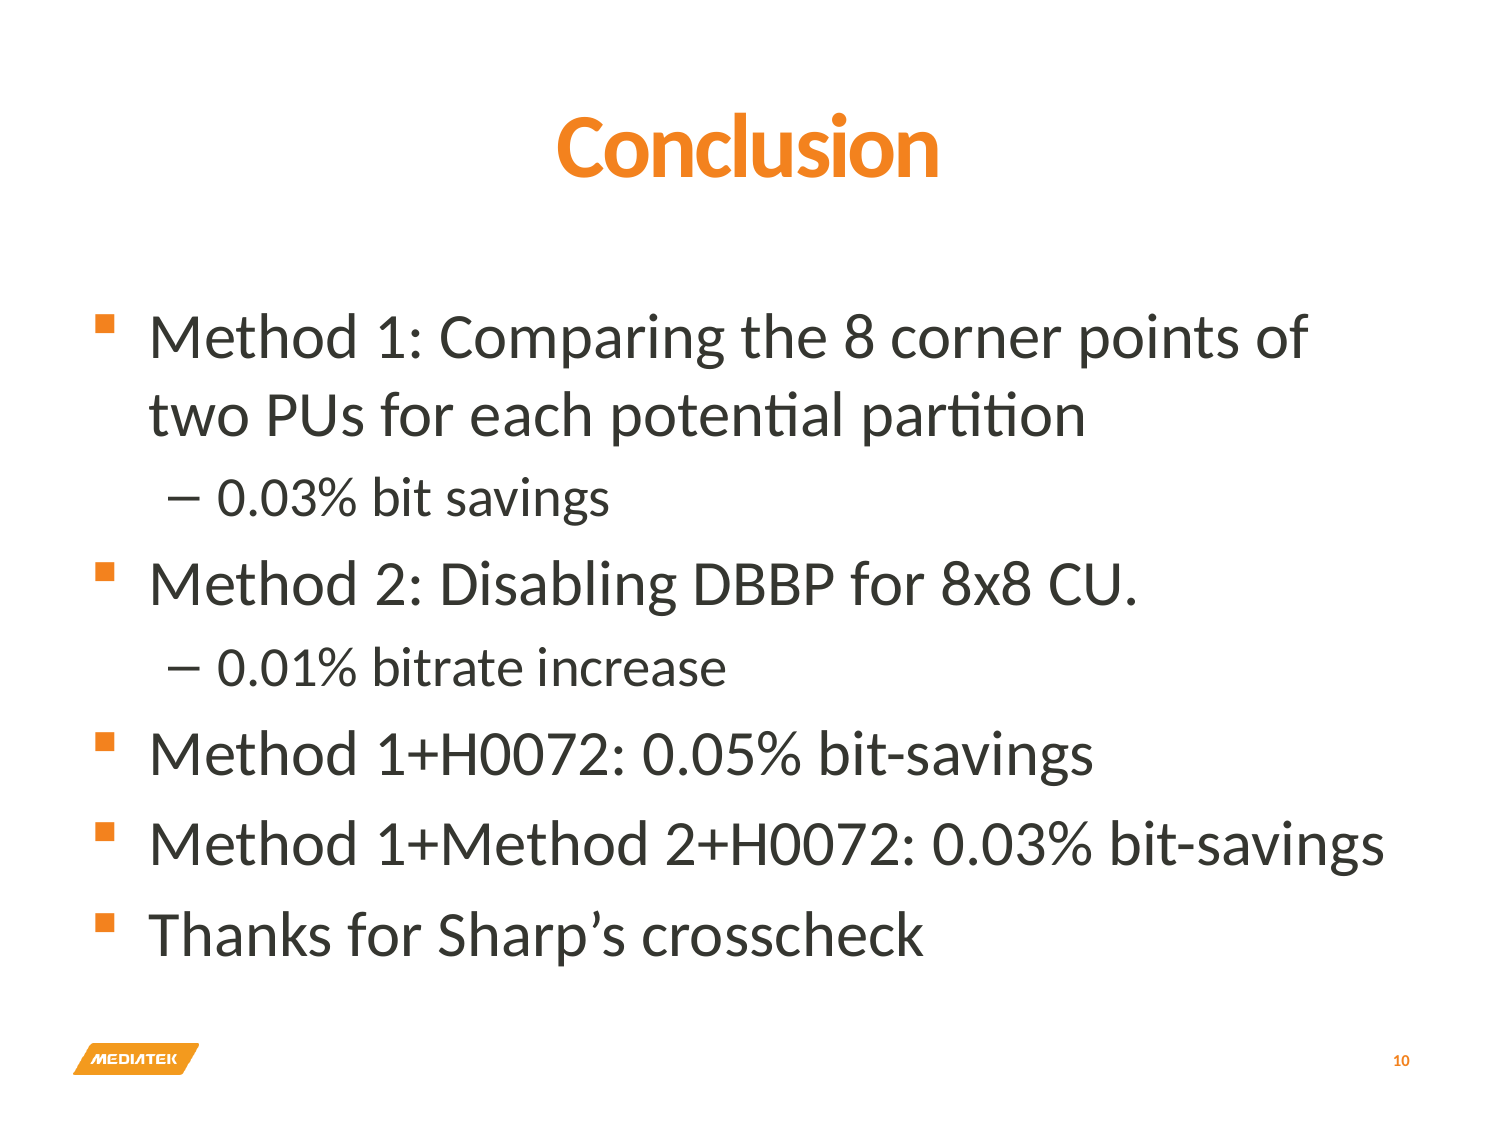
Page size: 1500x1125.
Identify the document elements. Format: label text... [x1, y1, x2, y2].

list Method 1: Comparing the 8 corner points of two PUs for each potential partition 0.03% bit savings Method 2: Disabling DBBP for 8x8 CU. 0.01% bitrate increase Method 1+H0072: 0.05% bit-savings Method 1+Method 2+H0072: 0.03% bit-savings Thanks for Sharp’s crosscheck [75, 286, 1425, 990]
slide_number 10 [1251, 1029, 1425, 1090]
picture [73, 1043, 199, 1075]
title Conclusion [75, 99, 1425, 286]
